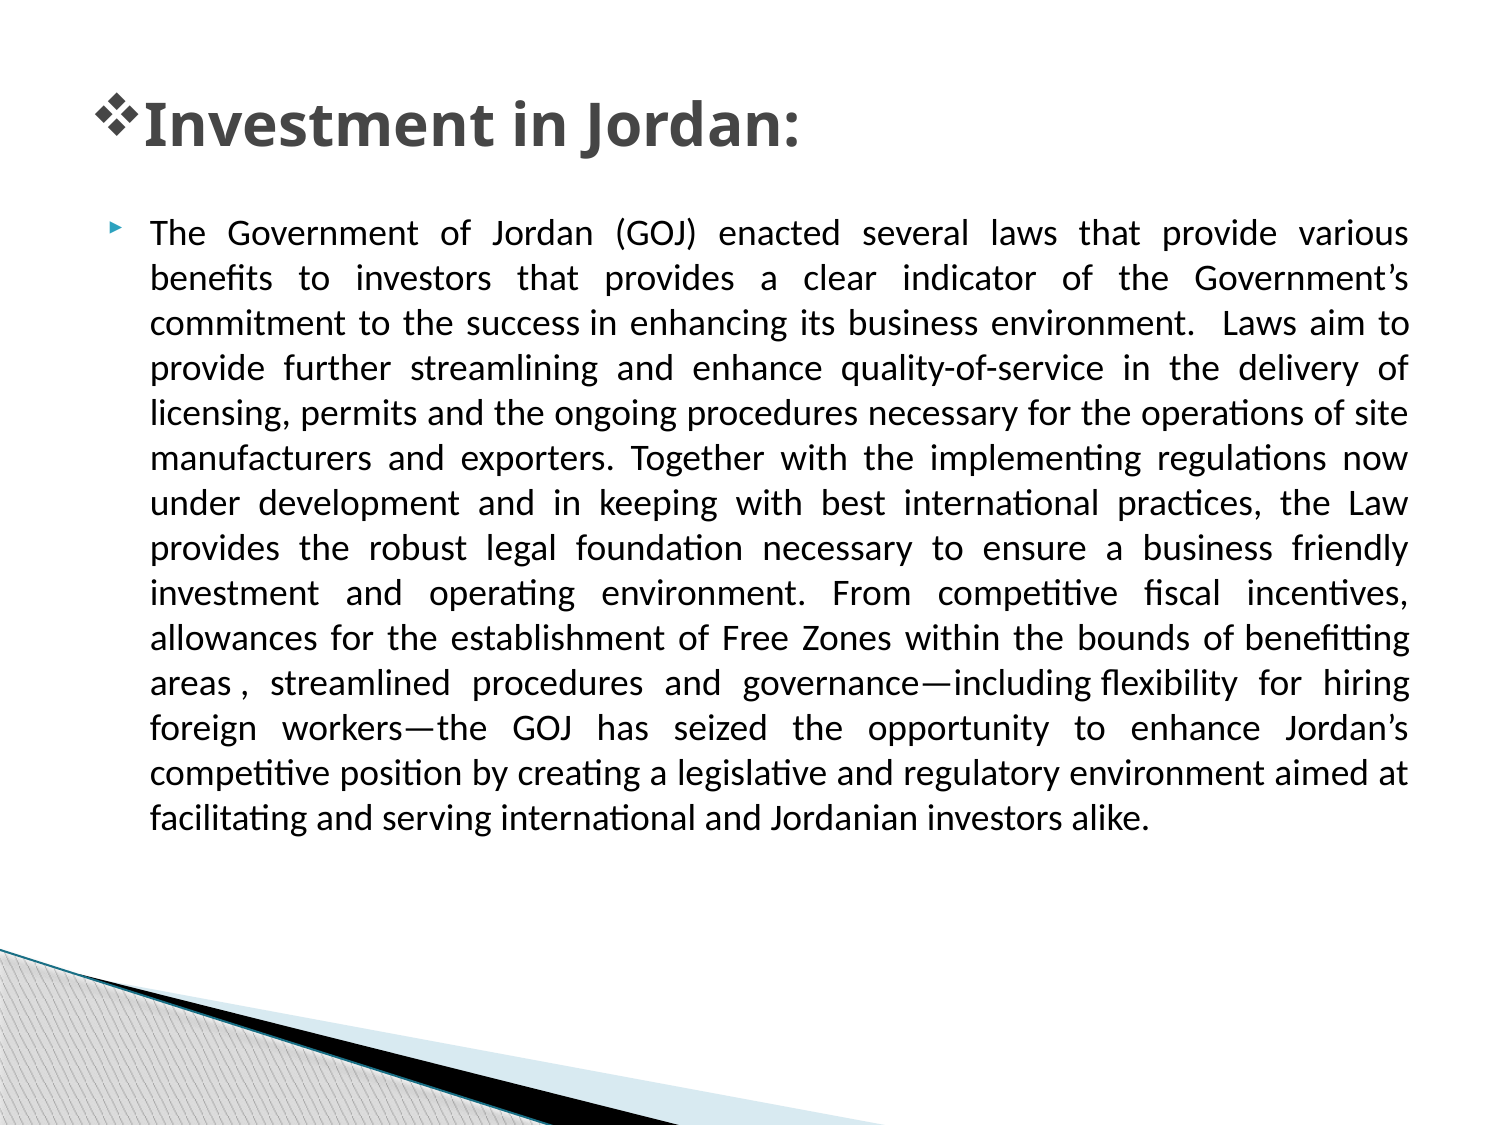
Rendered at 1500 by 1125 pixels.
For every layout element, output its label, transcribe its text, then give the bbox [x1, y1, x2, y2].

list The Government of Jordan (GOJ) enacted several laws that provide various benefits to investors that provides a clear indicator of the Government’s commitment to the success in enhancing its business environment. Laws aim to provide further streamlining and enhance quality-of-service in the delivery of licensing, permits and the ongoing procedures necessary for the operations of site manufacturers and exporters. Together with the implementing regulations now under development and in keeping with best international practices, the Law provides the robust legal foundation necessary to ensure a business friendly investment and operating environment. From competitive fiscal incentives, allowances for the establishment of Free Zones within the bounds of benefitting areas , streamlined procedures and governance—including flexibility for hiring foreign workers—the GOJ has seized the opportunity to enhance Jordan’s competitive position by creating a legislative and regulatory environment aimed at facilitating and serving international and Jordanian investors alike. [75, 200, 1425, 986]
title Investment in Jordan: [75, 45, 1425, 200]
